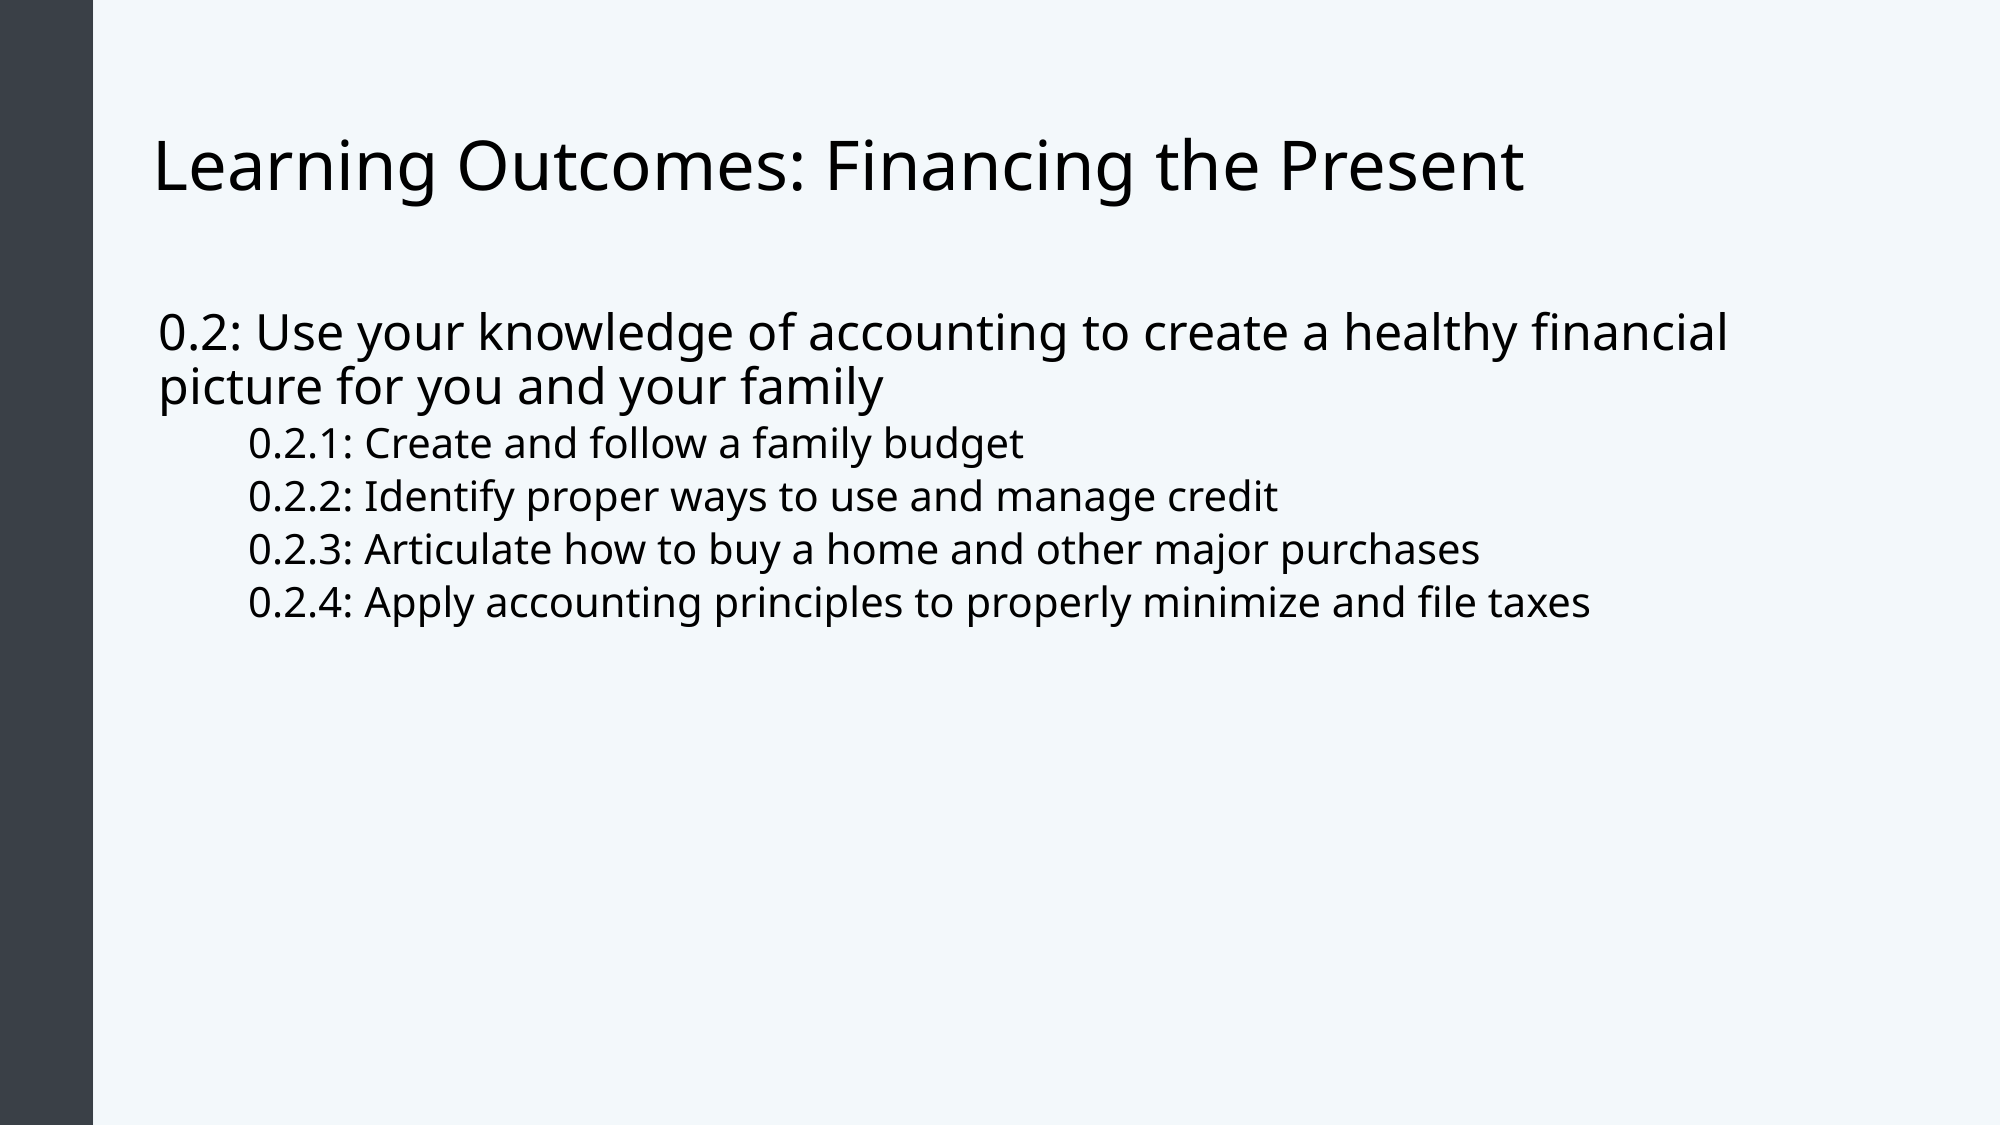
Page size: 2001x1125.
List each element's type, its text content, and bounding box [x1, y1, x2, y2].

list 0.2: Use your knowledge of accounting to create a healthy financial picture for you and your family 0.2.1: Create and follow a family budget 0.2.2: Identify proper ways to use and manage credit 0.2.3: Articulate how to buy a home and other major purchases 0.2.4: Apply accounting principles to properly minimize and file taxes [137, 299, 1863, 1014]
title Learning Outcomes: Financing the Present [137, 59, 1863, 278]
